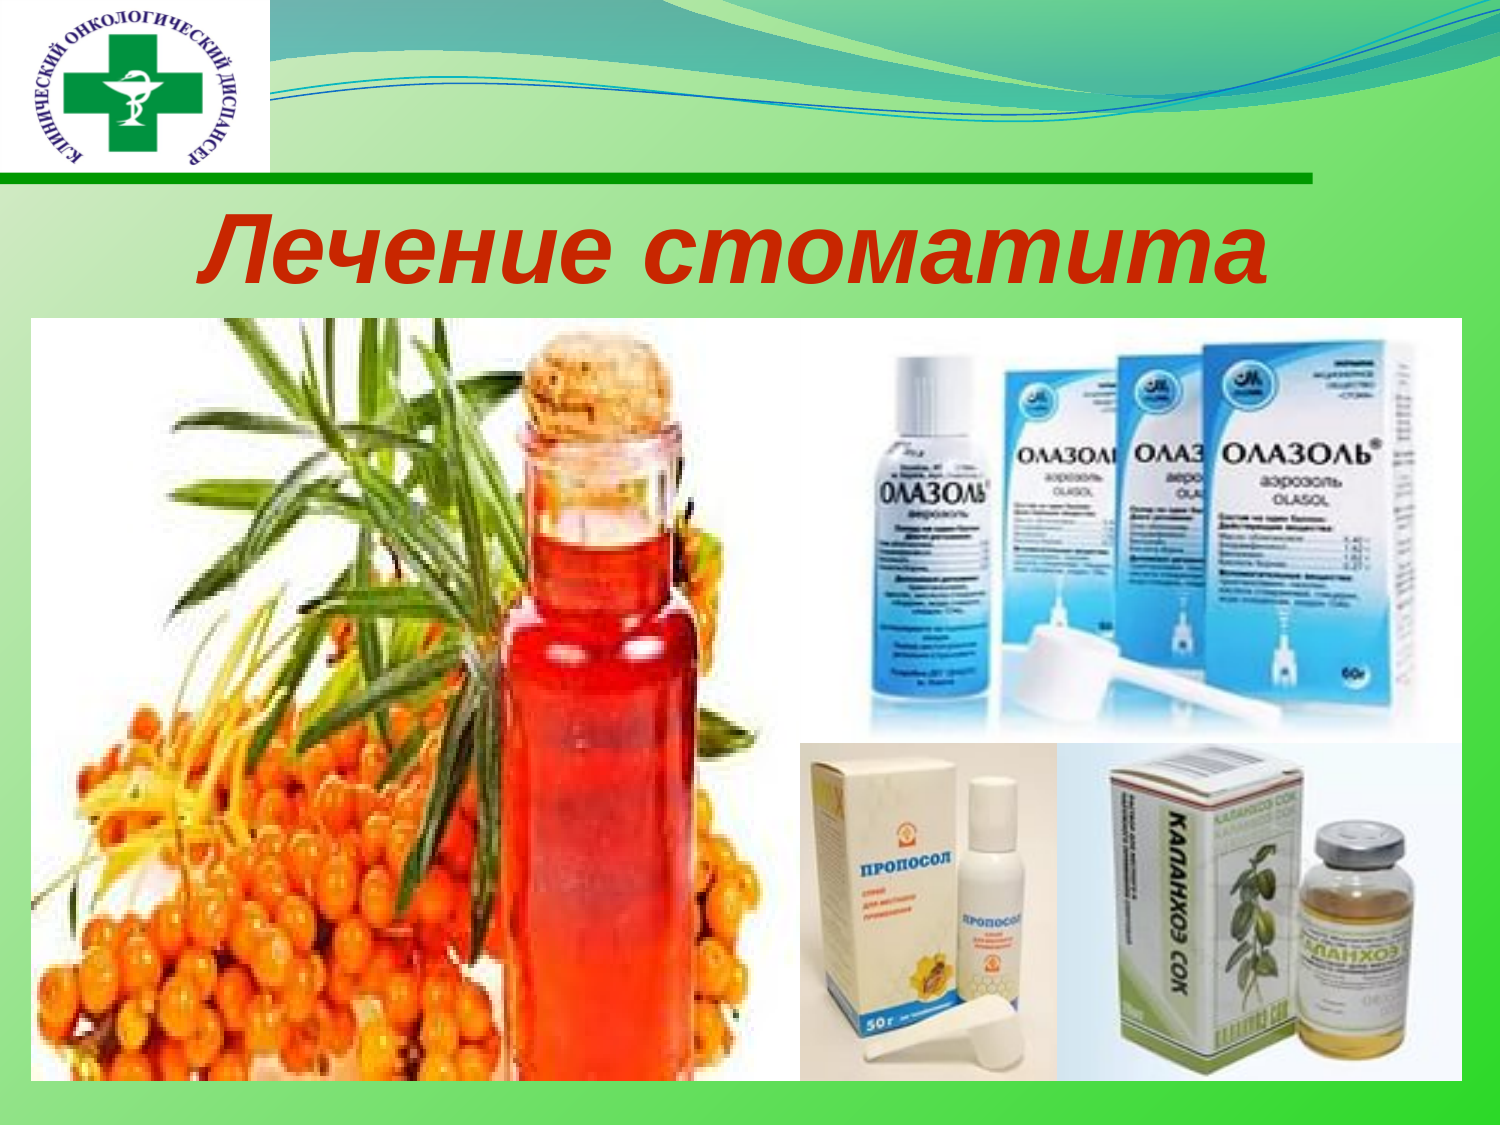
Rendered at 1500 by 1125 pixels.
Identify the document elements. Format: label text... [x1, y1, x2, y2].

picture [0, 0, 270, 173]
picture [31, 318, 1463, 1081]
picture [804, 753, 1051, 1081]
subtitle Лечение стоматита [100, 175, 1377, 271]
text_box [0, 172, 1313, 185]
picture [1056, 751, 1462, 1081]
